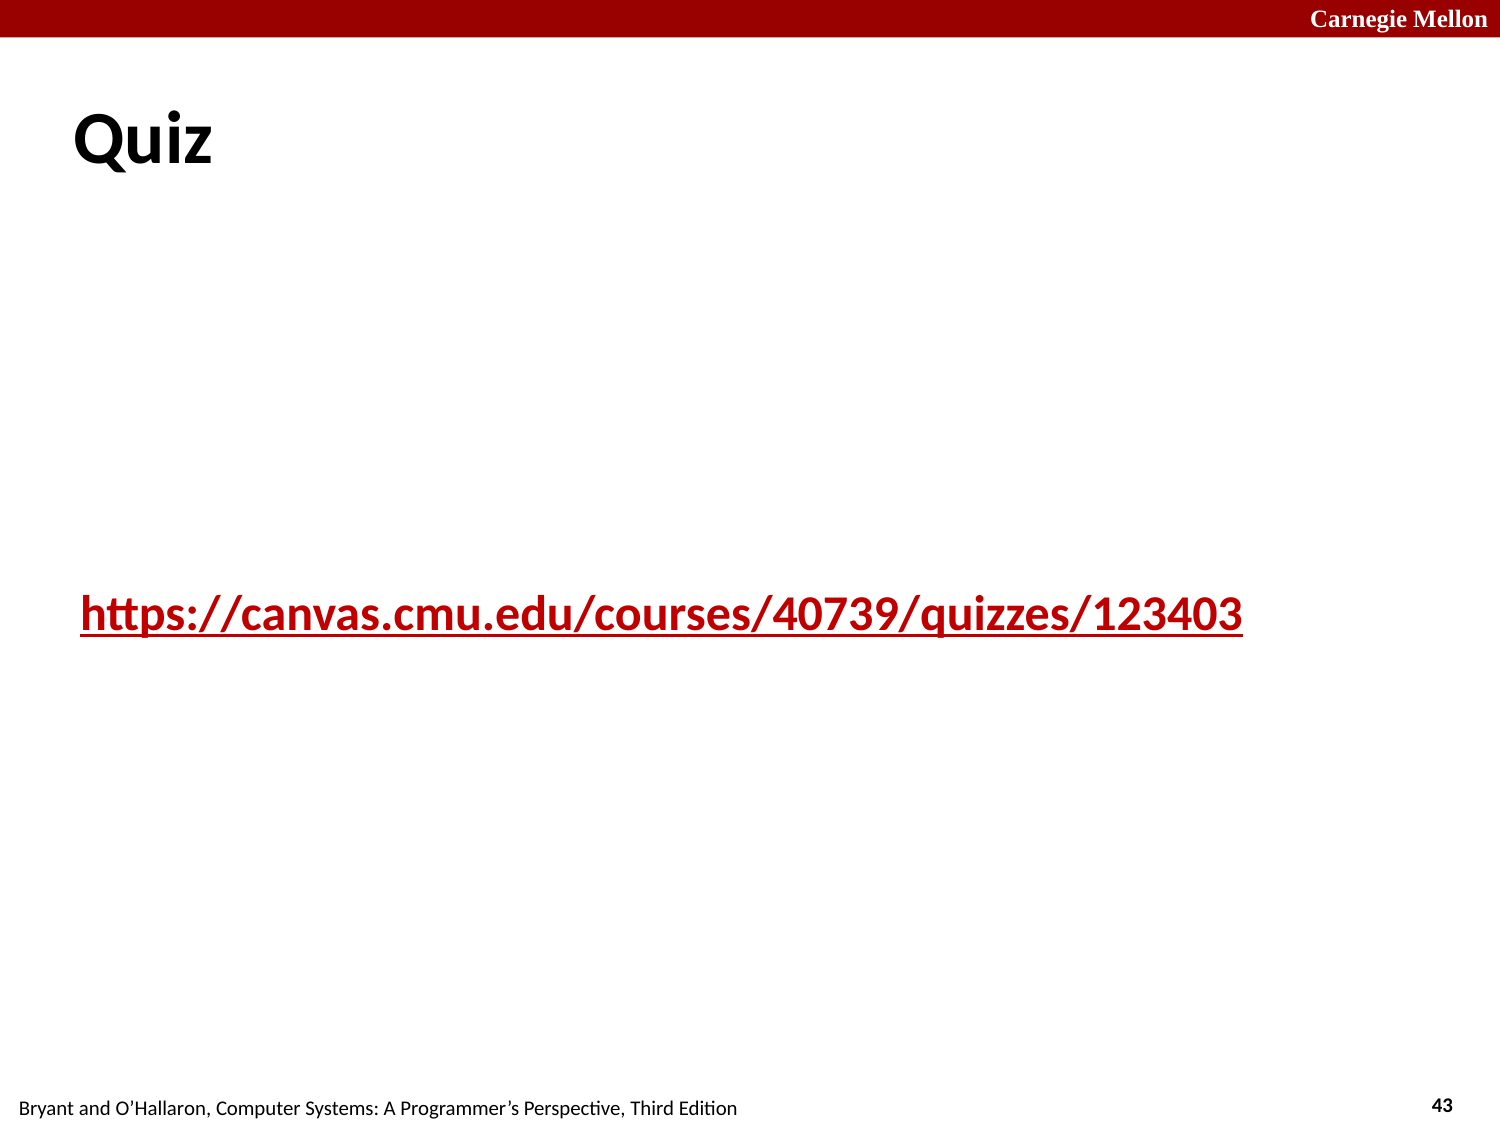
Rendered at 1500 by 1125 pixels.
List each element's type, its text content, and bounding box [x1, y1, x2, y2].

title Quiz [58, 71, 1305, 197]
list https://canvas.cmu.edu/courses/40739/quizzes/123403 [64, 223, 1361, 1040]
